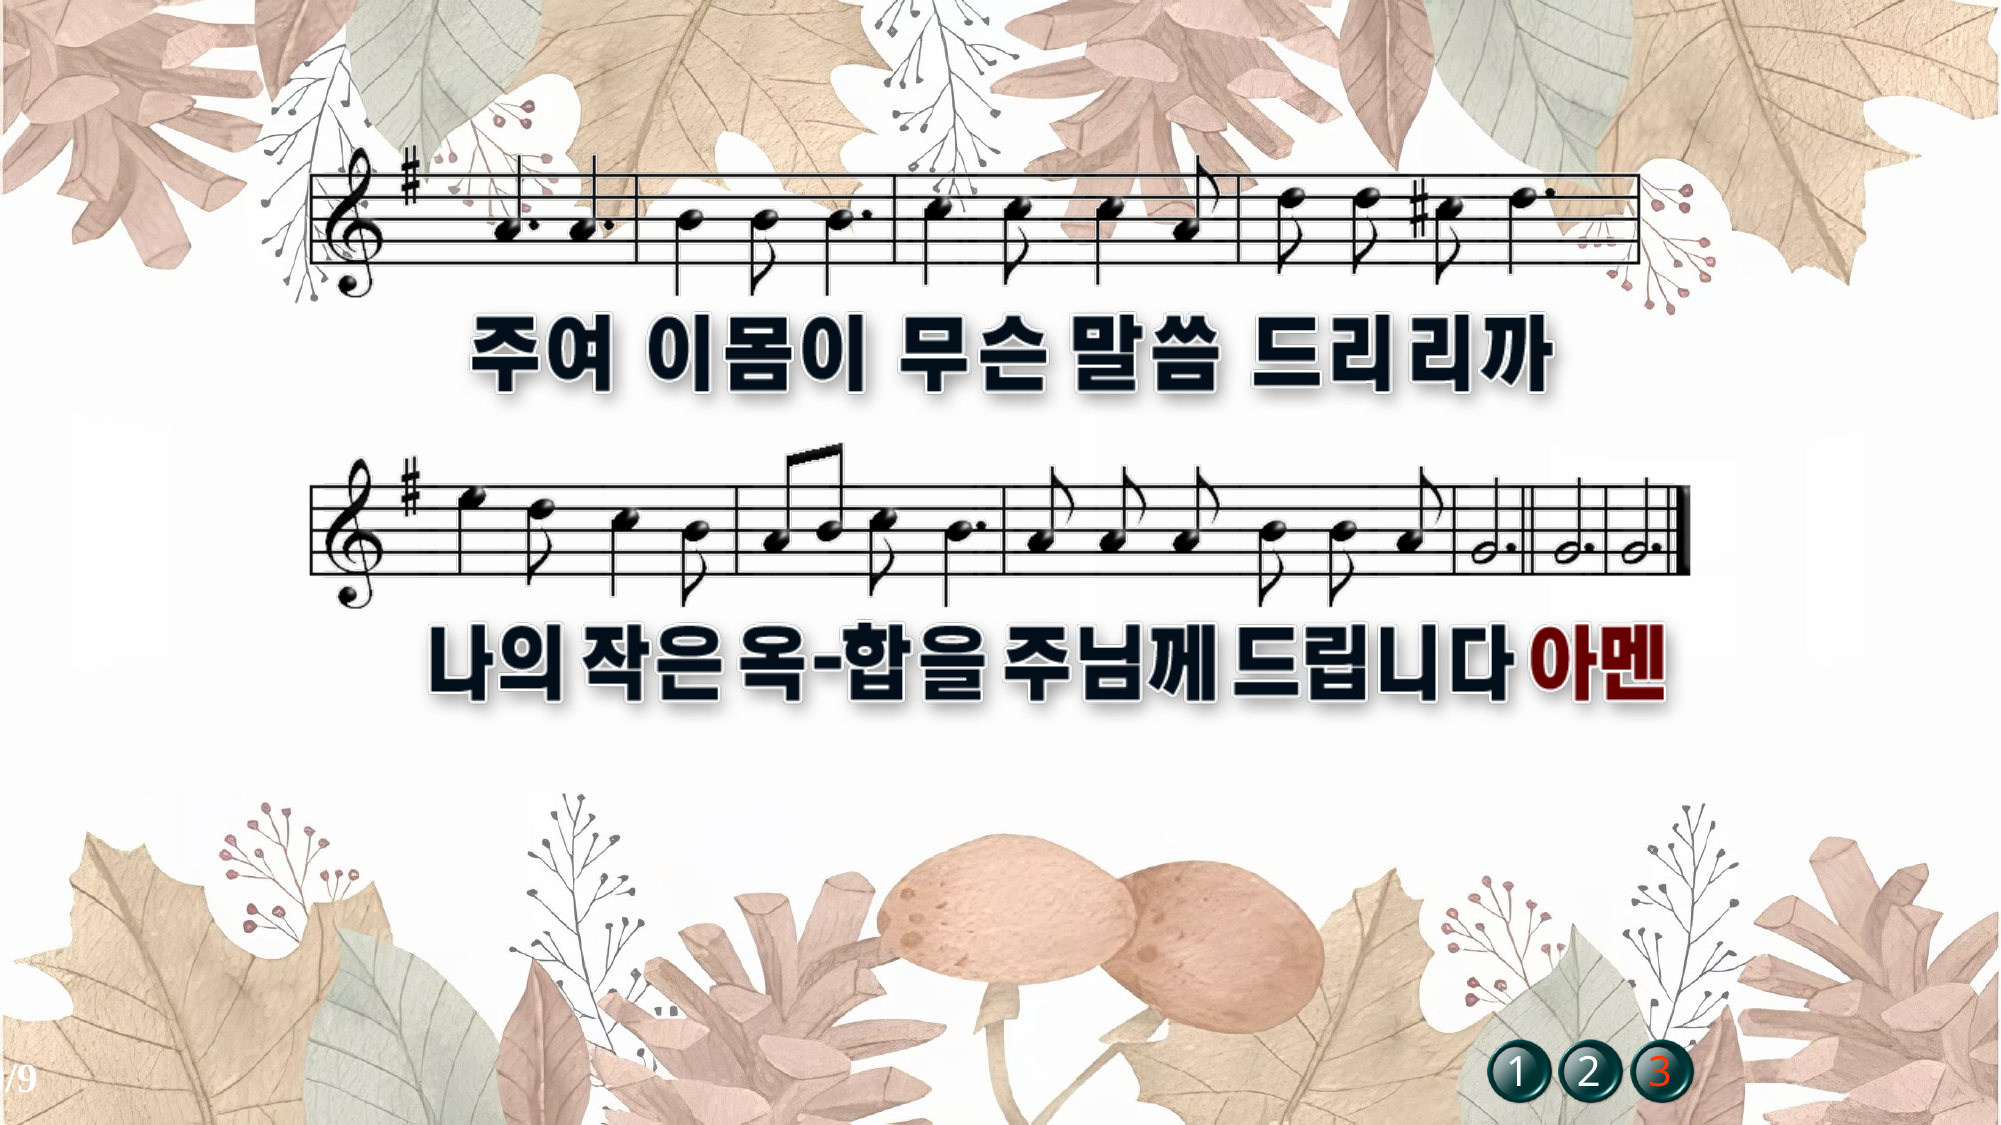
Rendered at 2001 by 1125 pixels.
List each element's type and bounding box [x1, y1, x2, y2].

picture [0, 0, 2001, 1125]
text_box [1484, 1035, 1555, 1106]
text_box [1627, 1035, 1697, 1106]
text_box [1555, 1035, 1626, 1106]
